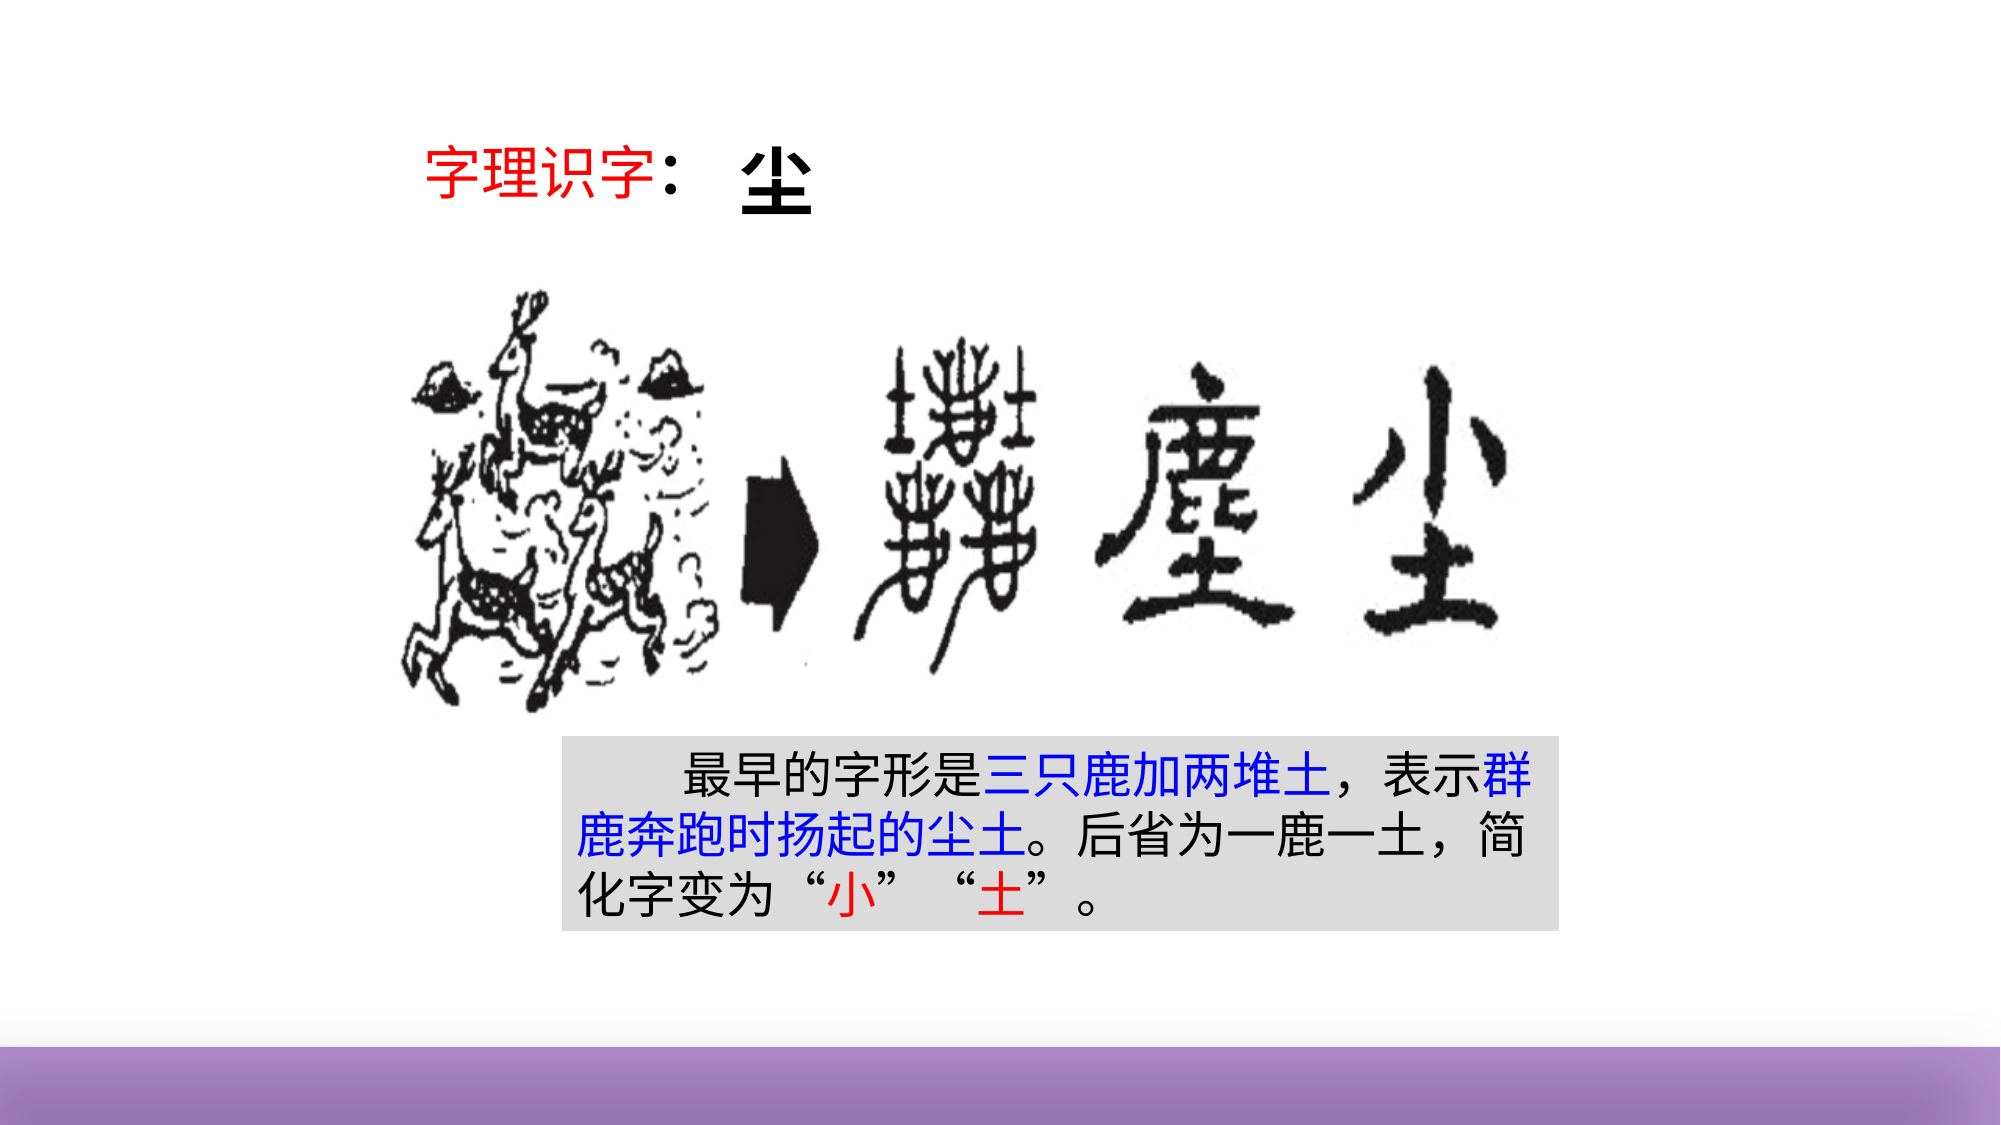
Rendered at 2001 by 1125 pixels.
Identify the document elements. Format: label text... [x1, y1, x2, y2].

picture [379, 268, 1055, 721]
text_box 尘 [728, 128, 828, 231]
text_box 字理识字： [408, 128, 728, 214]
picture [1076, 319, 1559, 666]
text_box 最早的字形是三只鹿加两堆土，表示群鹿奔跑时扬起的尘土。后省为一鹿一土，简化字变为“小”“土”。 [562, 736, 1559, 931]
